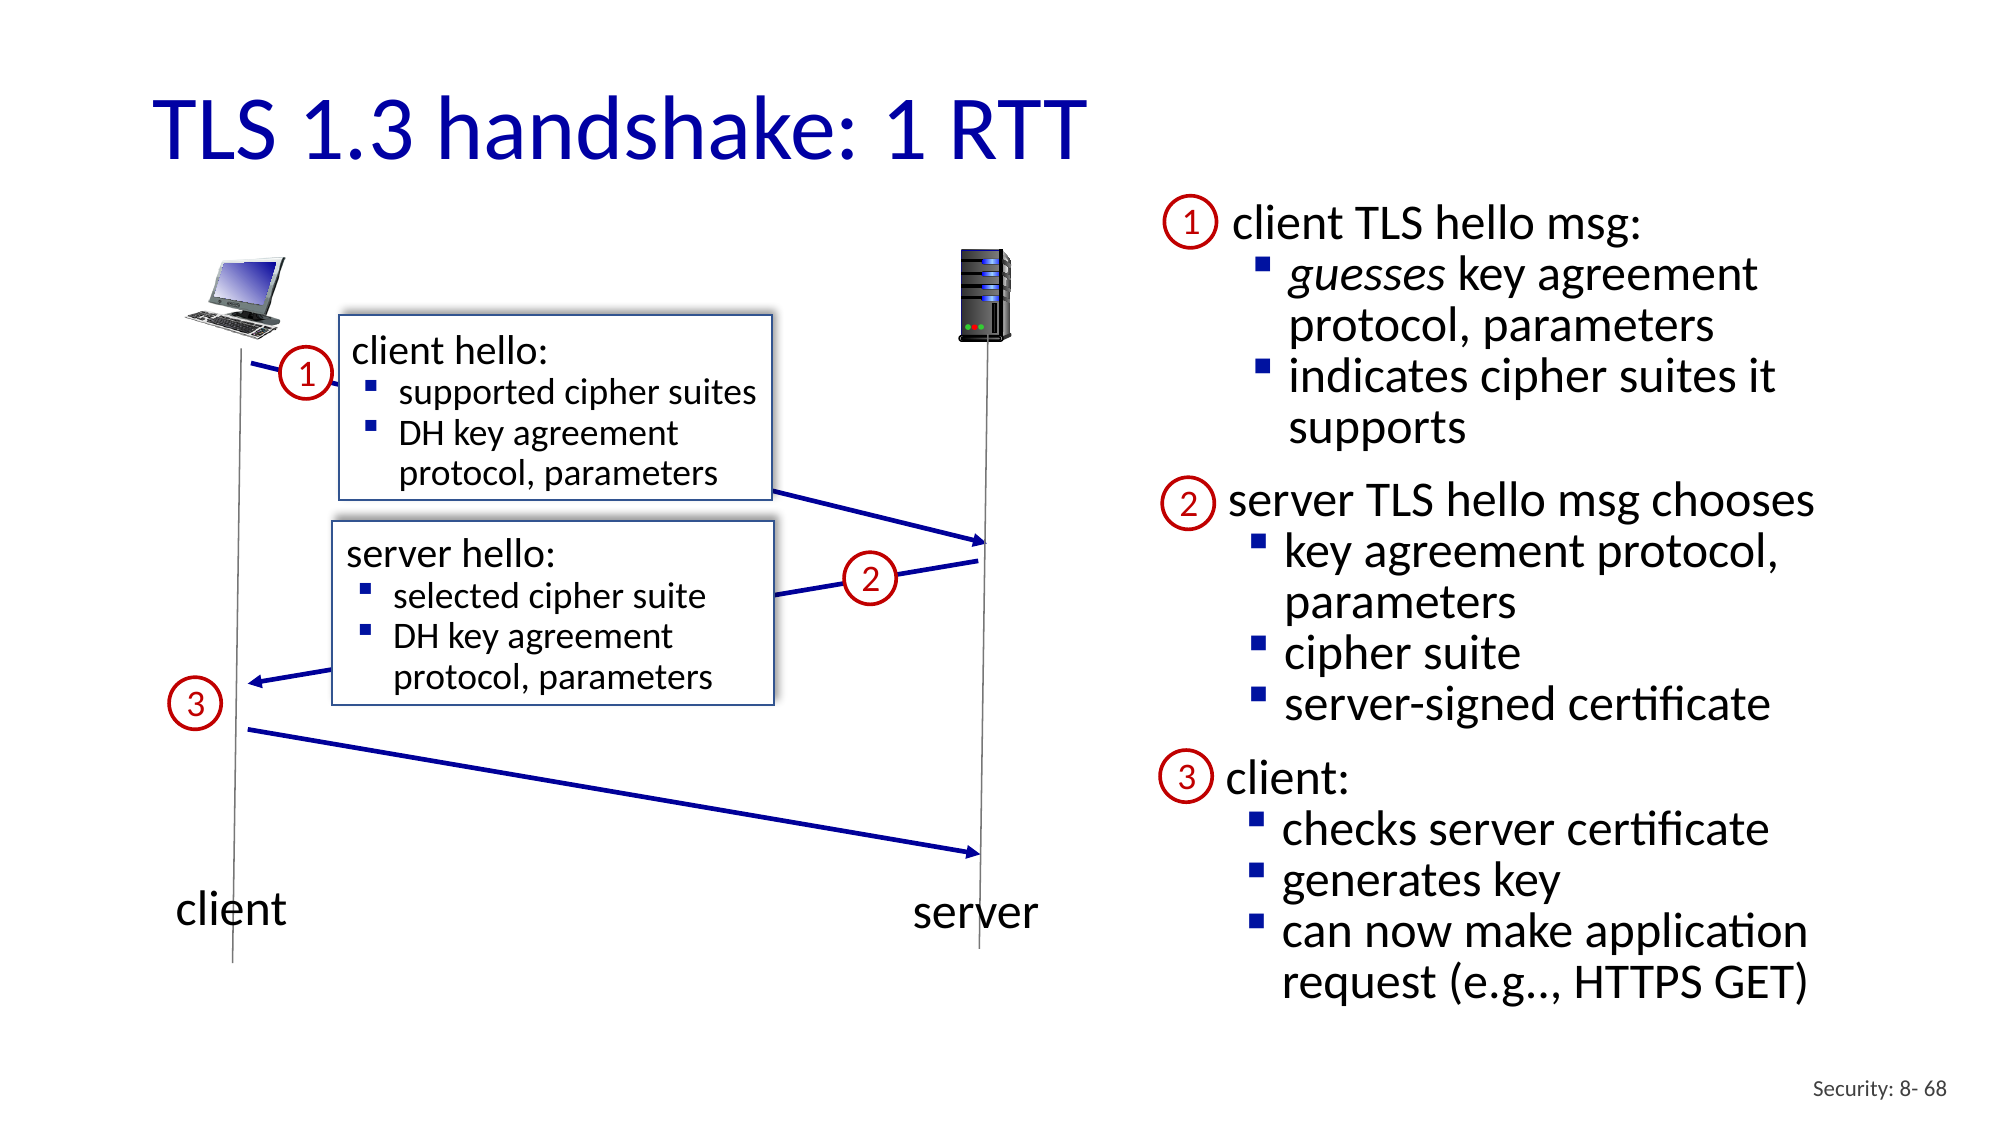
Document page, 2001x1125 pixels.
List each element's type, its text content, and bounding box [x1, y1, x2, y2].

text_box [1162, 468, 1892, 742]
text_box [169, 671, 222, 733]
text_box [1159, 744, 1970, 1020]
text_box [279, 315, 777, 504]
text_box [247, 669, 329, 688]
text_box client [160, 877, 316, 943]
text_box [959, 249, 1012, 342]
text_box [897, 521, 987, 547]
text_box server [897, 880, 1064, 946]
slide_number Security: 8- 68 [1512, 1056, 1963, 1117]
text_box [1164, 190, 1948, 465]
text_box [160, 253, 288, 347]
title TLS 1.3 handshake: 1 RTT [137, 56, 1863, 204]
text_box [247, 729, 981, 859]
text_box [331, 518, 897, 707]
